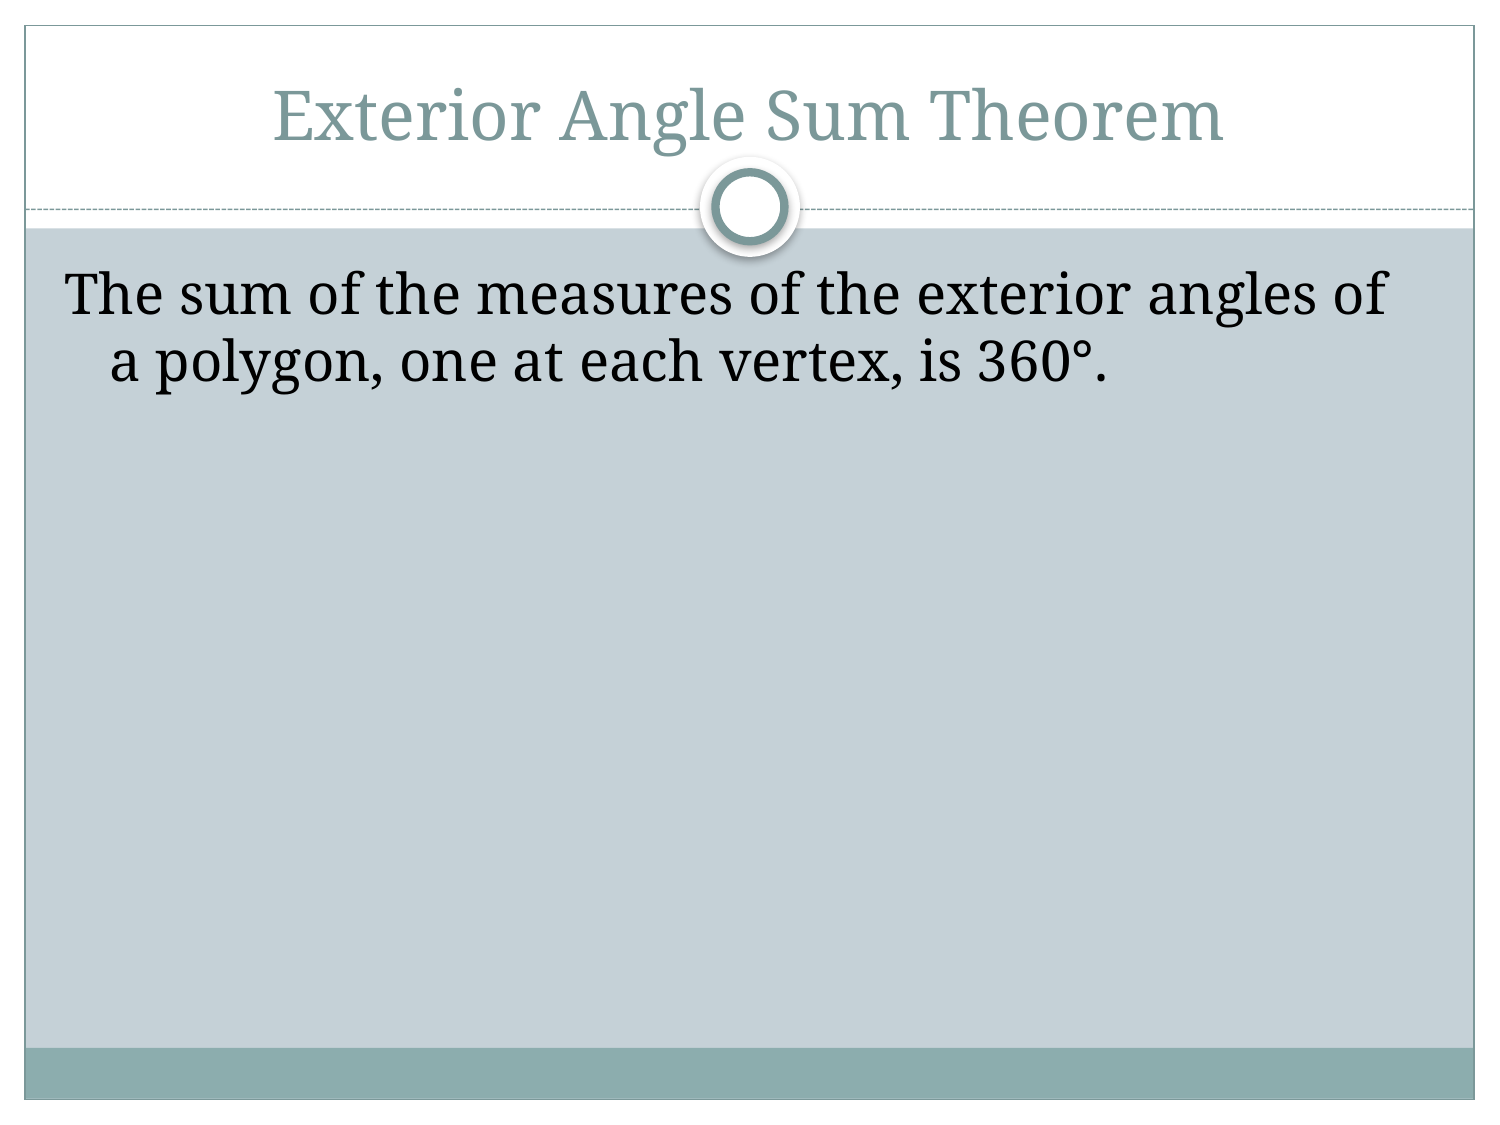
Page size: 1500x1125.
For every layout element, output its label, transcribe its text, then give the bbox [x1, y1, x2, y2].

title Exterior Angle Sum Theorem [49, 37, 1450, 162]
list The sum of the measures of the exterior angles of a polygon, one at each vertex, is 360°. [49, 250, 1445, 1001]
